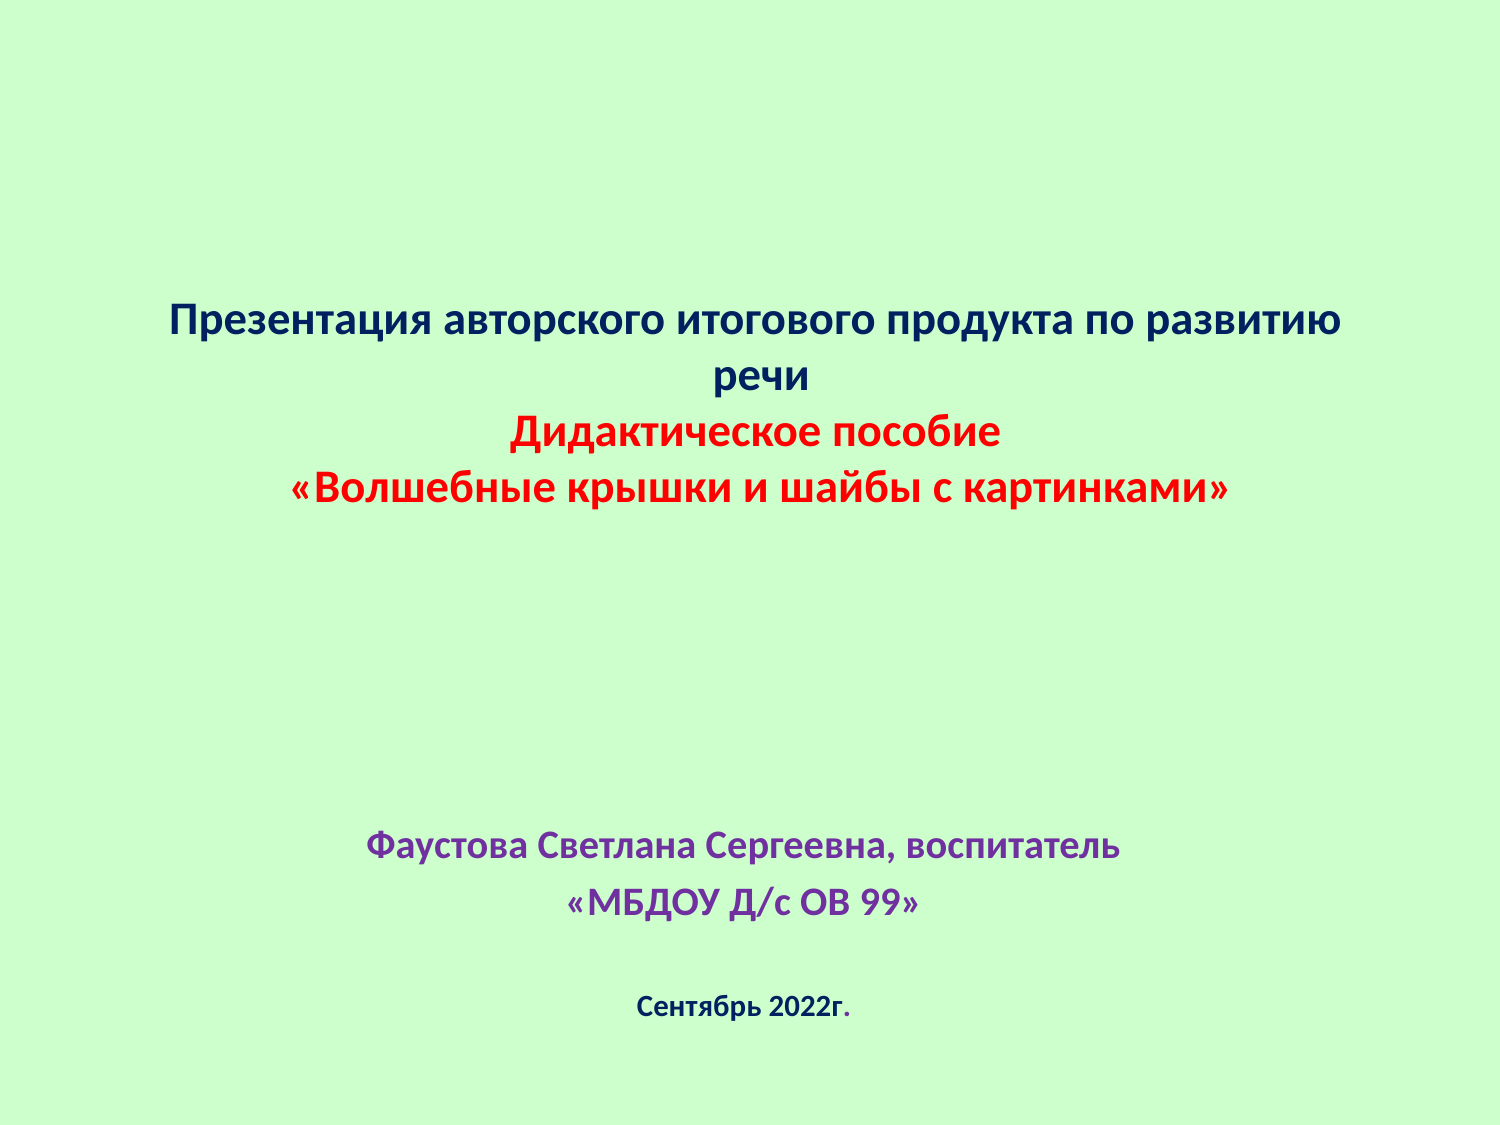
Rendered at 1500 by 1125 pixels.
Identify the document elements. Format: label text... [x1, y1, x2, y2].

title Презентация авторского итогового продукта по развитию речи Дидактическое пособие «Волшебные крышки и шайбы с картинками» [123, 278, 1399, 521]
subtitle Фаустова Светлана Сергеевна, воспитатель «МБДОУ Д/с ОВ 99» Сентябрь 2022г. [147, 810, 1341, 1035]
